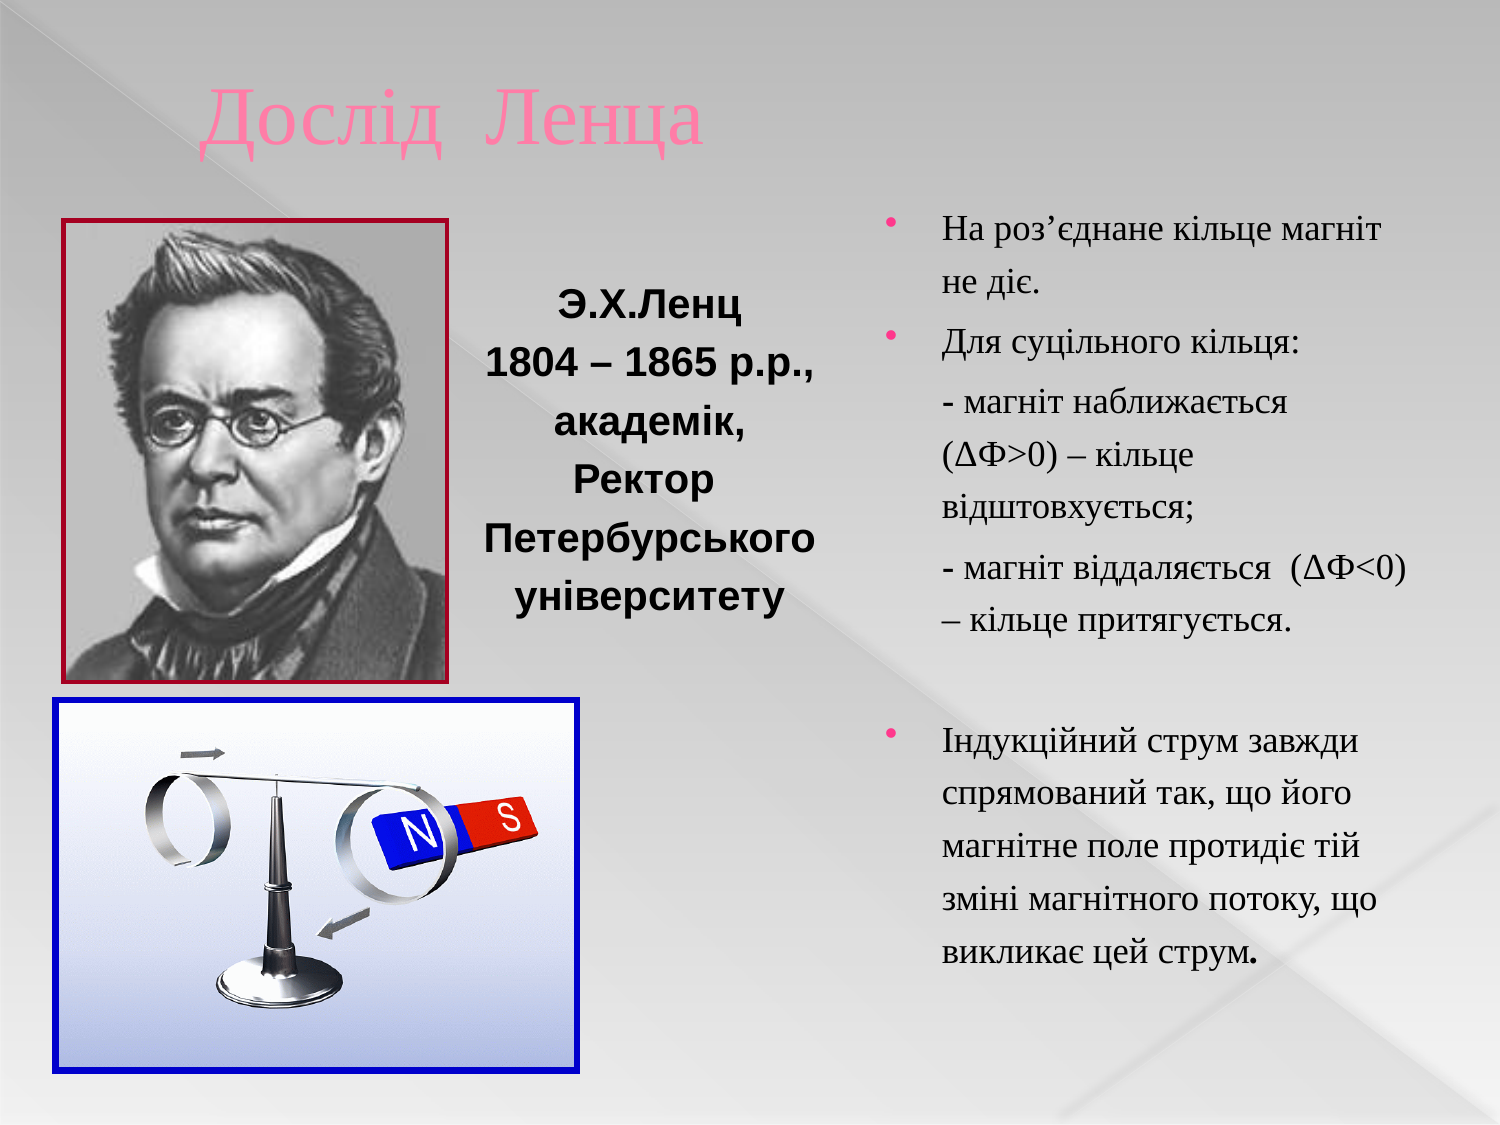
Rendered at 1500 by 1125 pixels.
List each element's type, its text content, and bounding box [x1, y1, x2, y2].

picture [58, 702, 575, 1068]
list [65, 222, 446, 680]
list Э.Х.Ленц 1804 – 1865 р.р., академік, Ректор Петербурського університету [457, 210, 832, 680]
title Дослід Ленца [105, 35, 1425, 188]
text_box [454, 208, 830, 677]
list На роз’єднане кільце магніт не діє. Для суцільного кільця: - магніт наближається (ΔФ>0) – кільце відштовхується; - магніт віддаляється (ΔФ<0) – кільце притягується. Індукційний струм завжди спрямований так, що його магнітне поле протидіє тій зміні магнітного потоку, що викликає цей струм. [862, 187, 1425, 1067]
